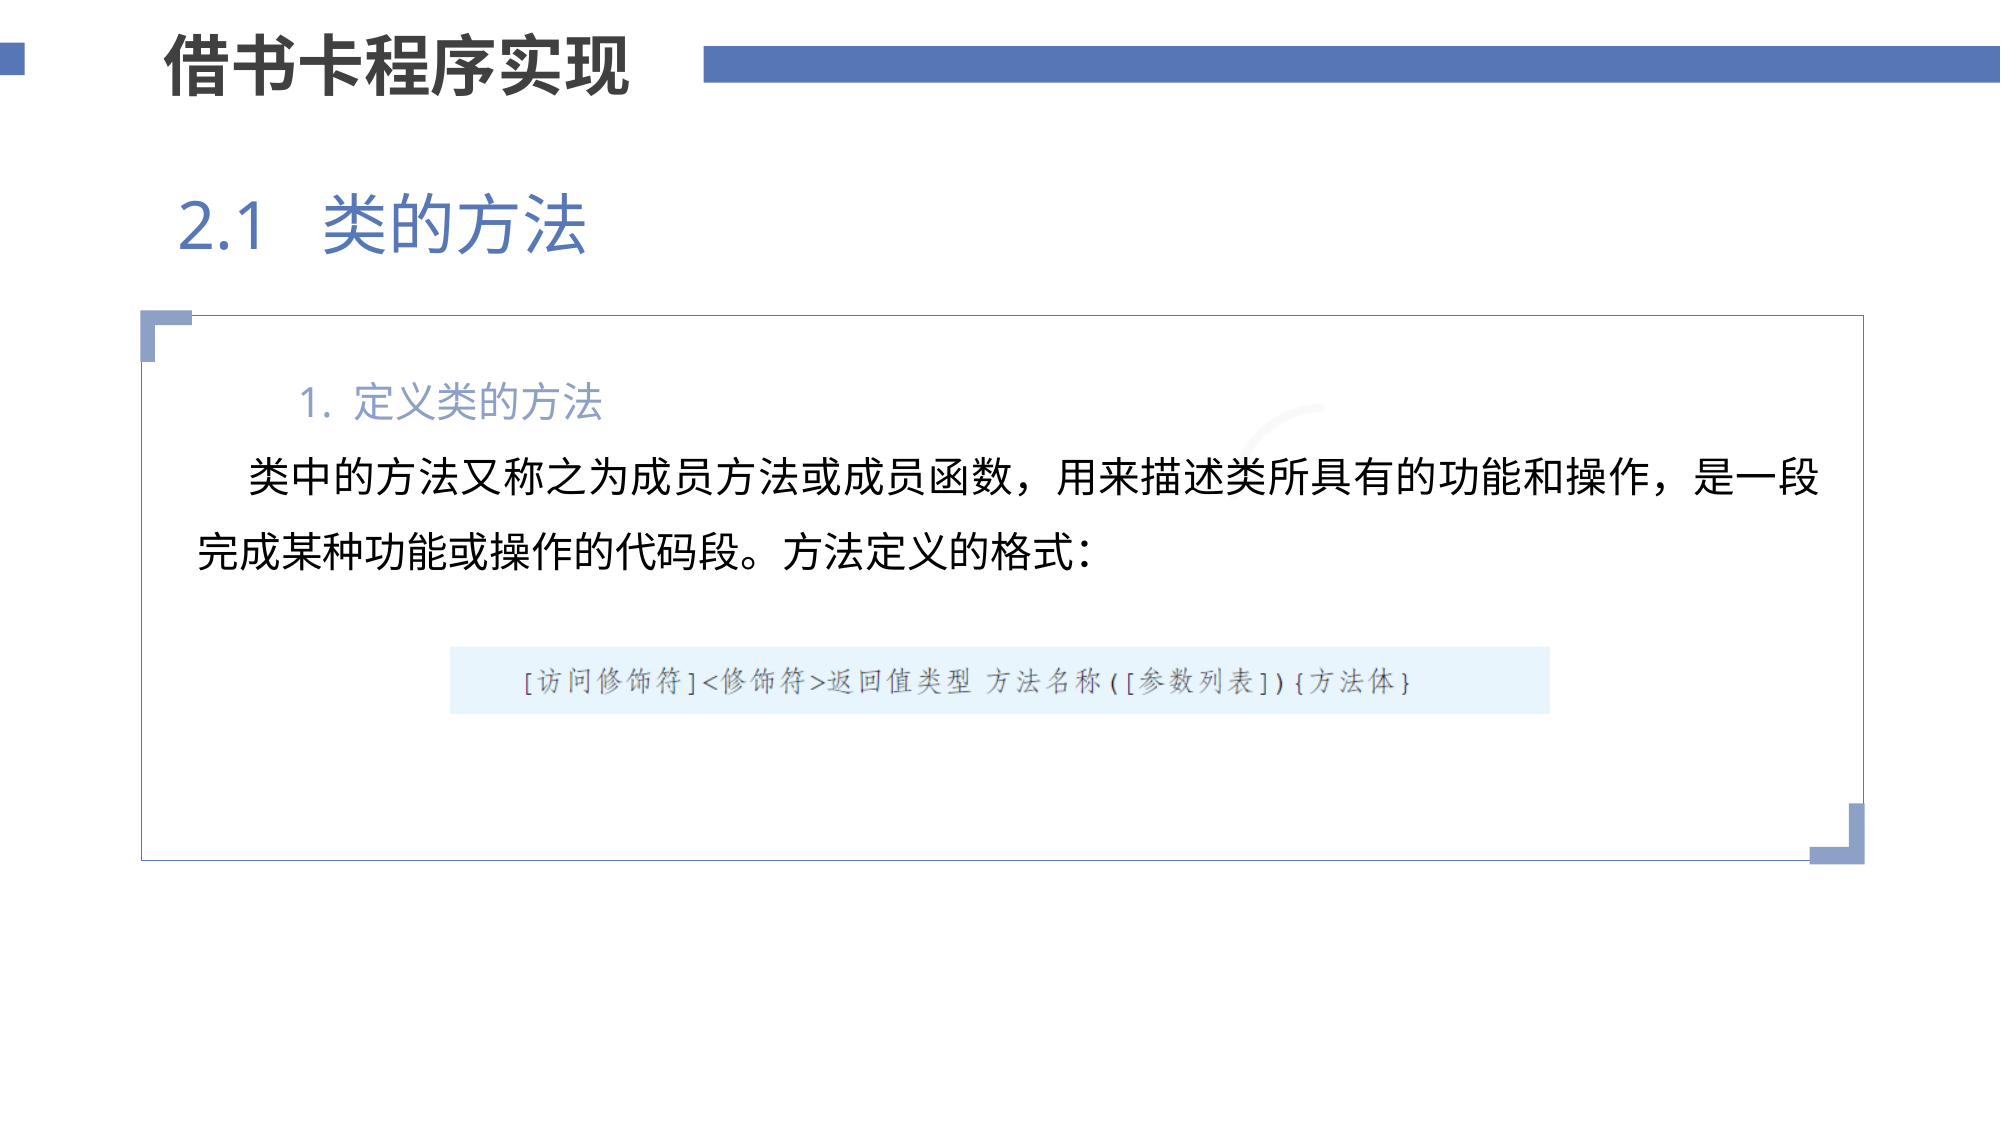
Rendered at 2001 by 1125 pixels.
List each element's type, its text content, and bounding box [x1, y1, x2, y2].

text_box [1809, 802, 1866, 865]
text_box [1234, 407, 1413, 587]
text_box 2.1 类的方法 [162, 175, 1000, 271]
picture [450, 643, 1550, 714]
text_box 借书卡程序实现 [163, 23, 632, 104]
text_box [139, 309, 193, 363]
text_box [1451, 385, 1820, 591]
text_box [702, 45, 2000, 84]
text_box [140, 314, 1864, 861]
text_box [0, 41, 26, 76]
